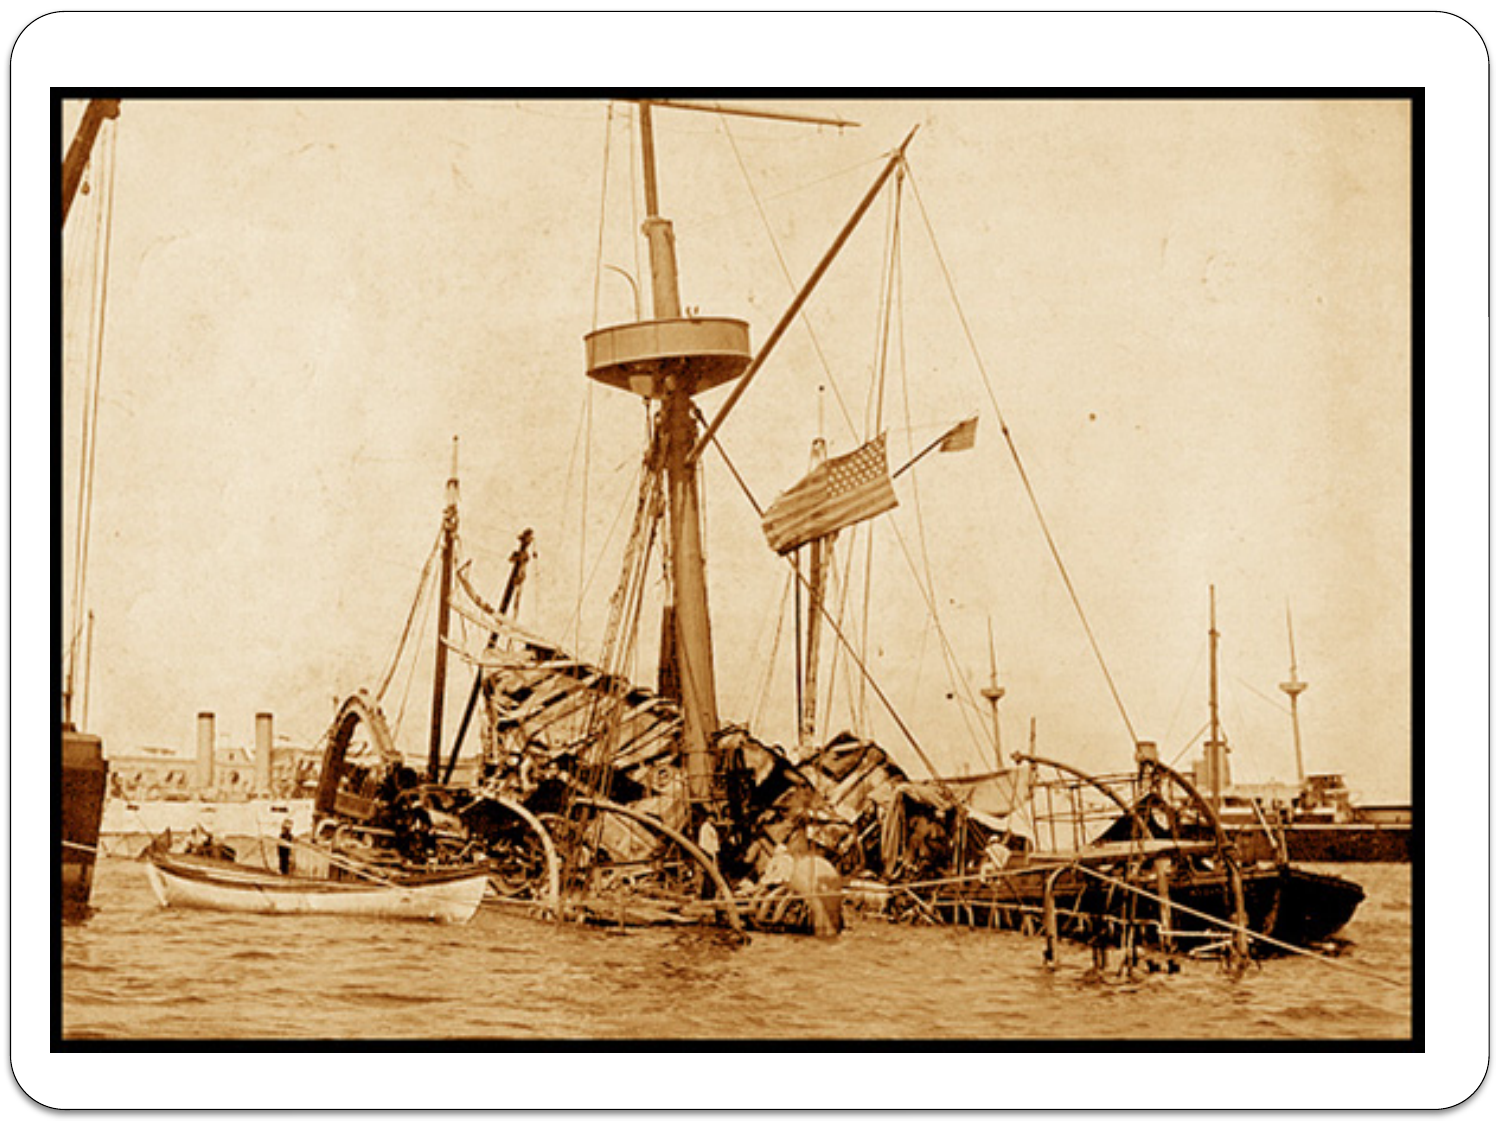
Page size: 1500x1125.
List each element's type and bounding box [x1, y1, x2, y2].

picture [49, 87, 1426, 1053]
